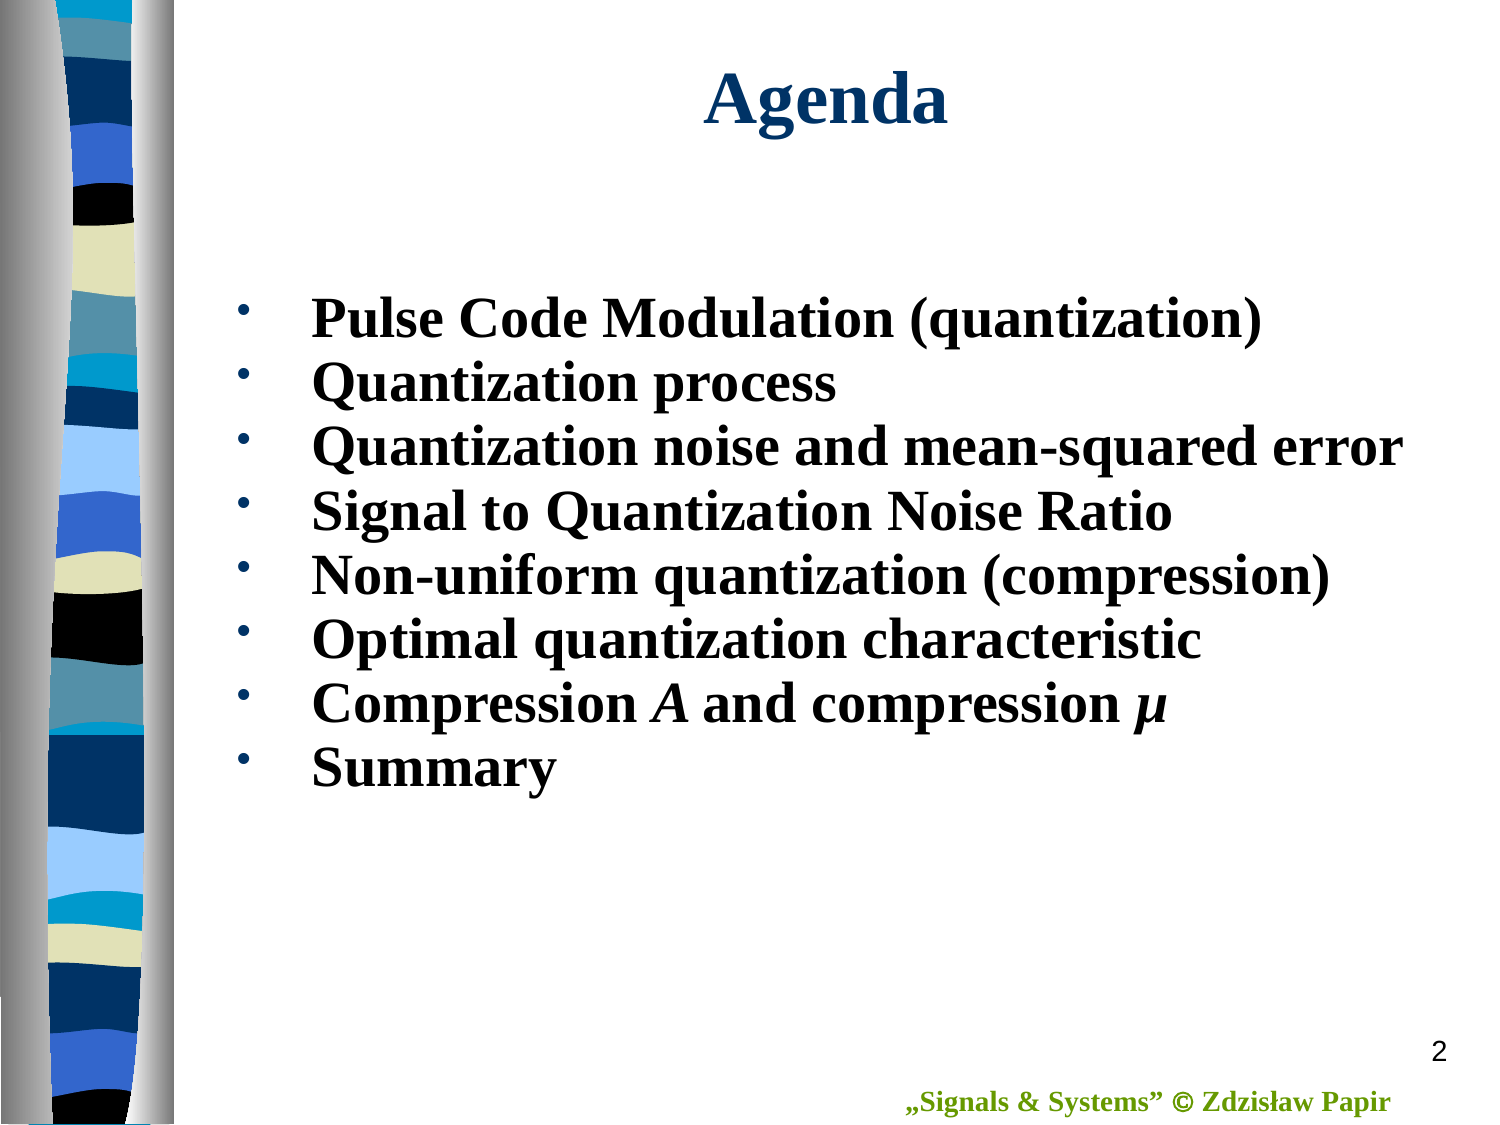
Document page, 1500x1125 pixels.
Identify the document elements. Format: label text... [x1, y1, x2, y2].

title Agenda [188, 0, 1465, 188]
text_box Pulse Code Modulation (quantization) Quantization process Quantization noise and mean-squared error Signal to Quantization Noise Ratio Non-uniform quantization (compression) Optimal quantization characteristic Compression A and compression µ Summary [221, 203, 1500, 801]
slide_number 2 [1149, 1024, 1463, 1101]
text_box „Signals & Systems”  Zdzisław Papir [890, 1074, 1407, 1125]
